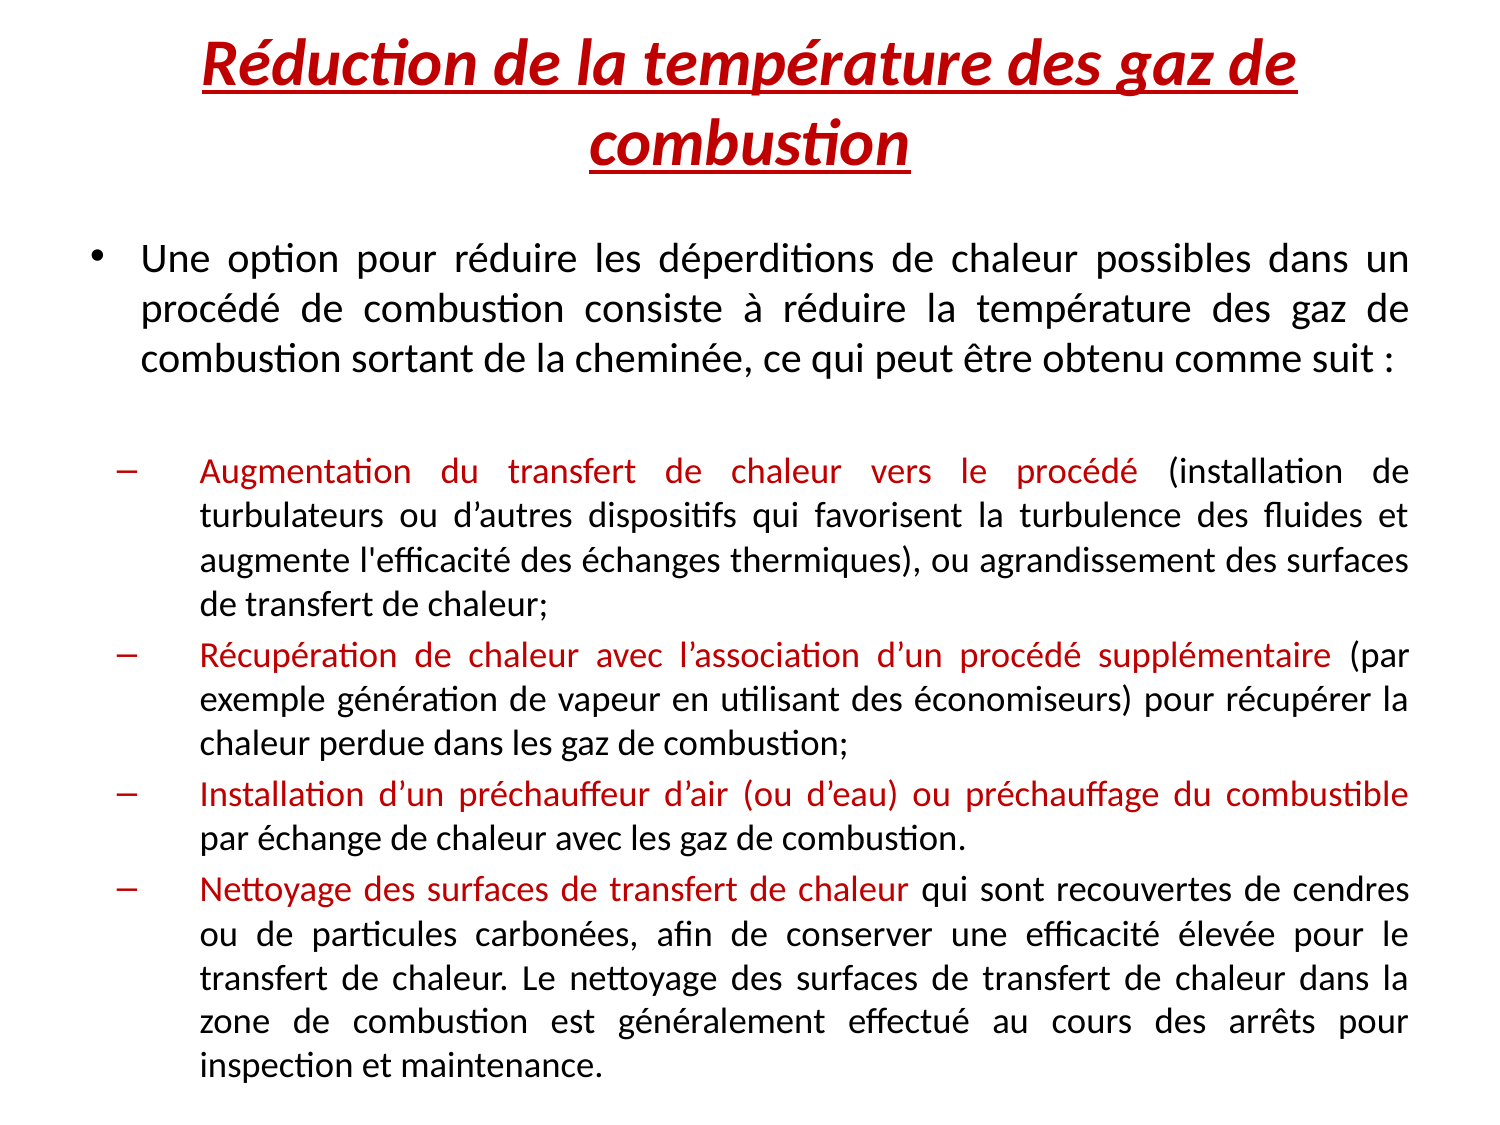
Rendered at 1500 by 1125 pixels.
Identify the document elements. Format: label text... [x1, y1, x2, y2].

title Réduction de la température des gaz de combustion [75, 45, 1425, 222]
list Une option pour réduire les déperditions de chaleur possibles dans un procédé de combustion consiste à réduire la température des gaz de combustion sortant de la cheminée, ce qui peut être obtenu comme suit : Augmentation du transfert de chaleur vers le procédé (installation de turbulateurs ou d’autres dispositifs qui favorisent la turbulence des fluides et augmente l'efficacité des échanges thermiques), ou agrandissement des surfaces de transfert de chaleur; Récupération de chaleur avec l’association d’un procédé supplémentaire (par exemple génération de vapeur en utilisant des économiseurs) pour récupérer la chaleur perdue dans les gaz de combustion; Installation d’un préchauffeur d’air (ou d’eau) ou préchauffage du combustible par échange de chaleur avec les gaz de combustion. Nettoyage des surfaces de transfert de chaleur qui sont recouvertes de cendres ou de particules carbonées, afin de conserver une efficacité élevée pour le transfert de chaleur. Le nettoyage des surfaces de transfert de chaleur dans la zone de combustion est généralement effectué au cours des arrêts pour inspection et maintenance. [75, 222, 1425, 1125]
